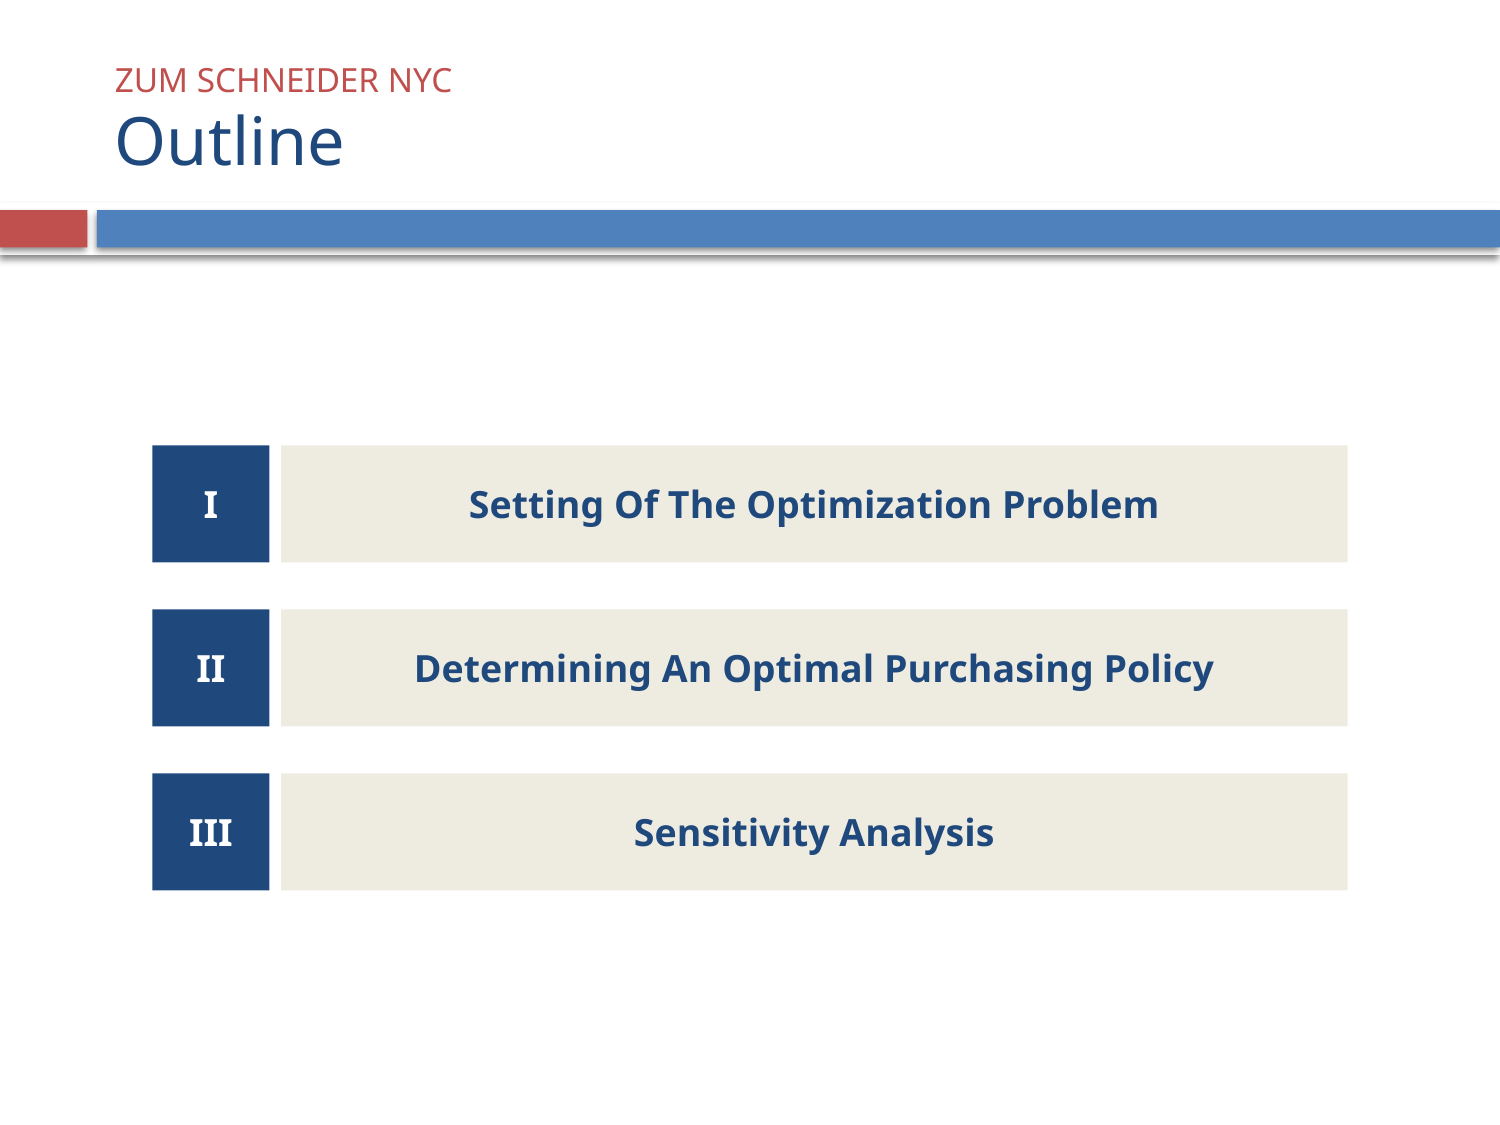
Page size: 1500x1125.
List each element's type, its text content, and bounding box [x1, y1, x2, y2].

text_box II [151, 608, 271, 728]
text_box Setting Of The Optimization Problem [280, 444, 1349, 564]
text_box III [151, 772, 271, 892]
text_box Determining An Optimal Purchasing Policy [280, 608, 1349, 728]
text_box Sensitivity Analysis [280, 772, 1349, 892]
text_box I [151, 444, 271, 564]
title ZUM SCHNEIDER NYC Outline [99, 37, 1438, 200]
